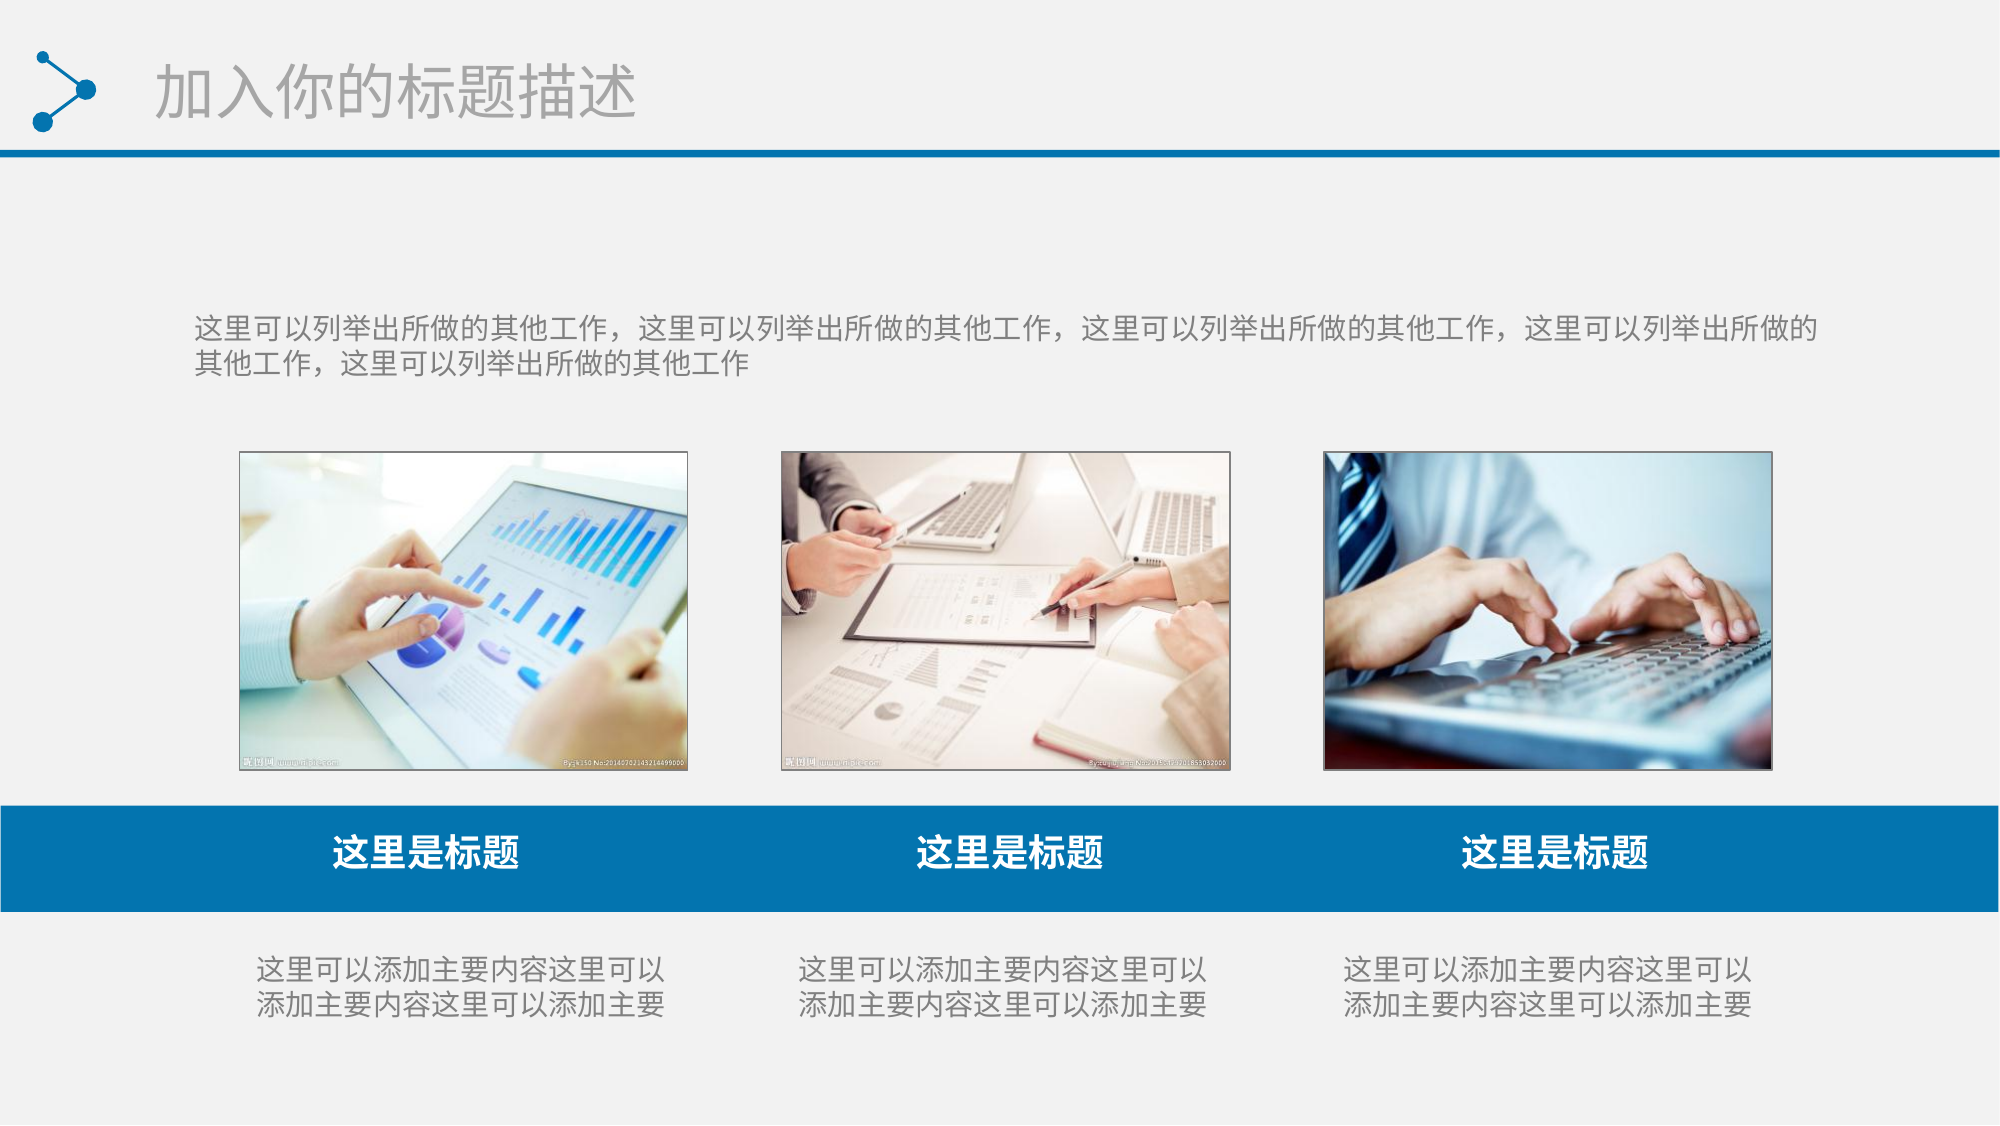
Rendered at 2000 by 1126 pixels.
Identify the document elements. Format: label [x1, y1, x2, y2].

text_box [0, 303, 1999, 1030]
text_box [0, 46, 2000, 158]
